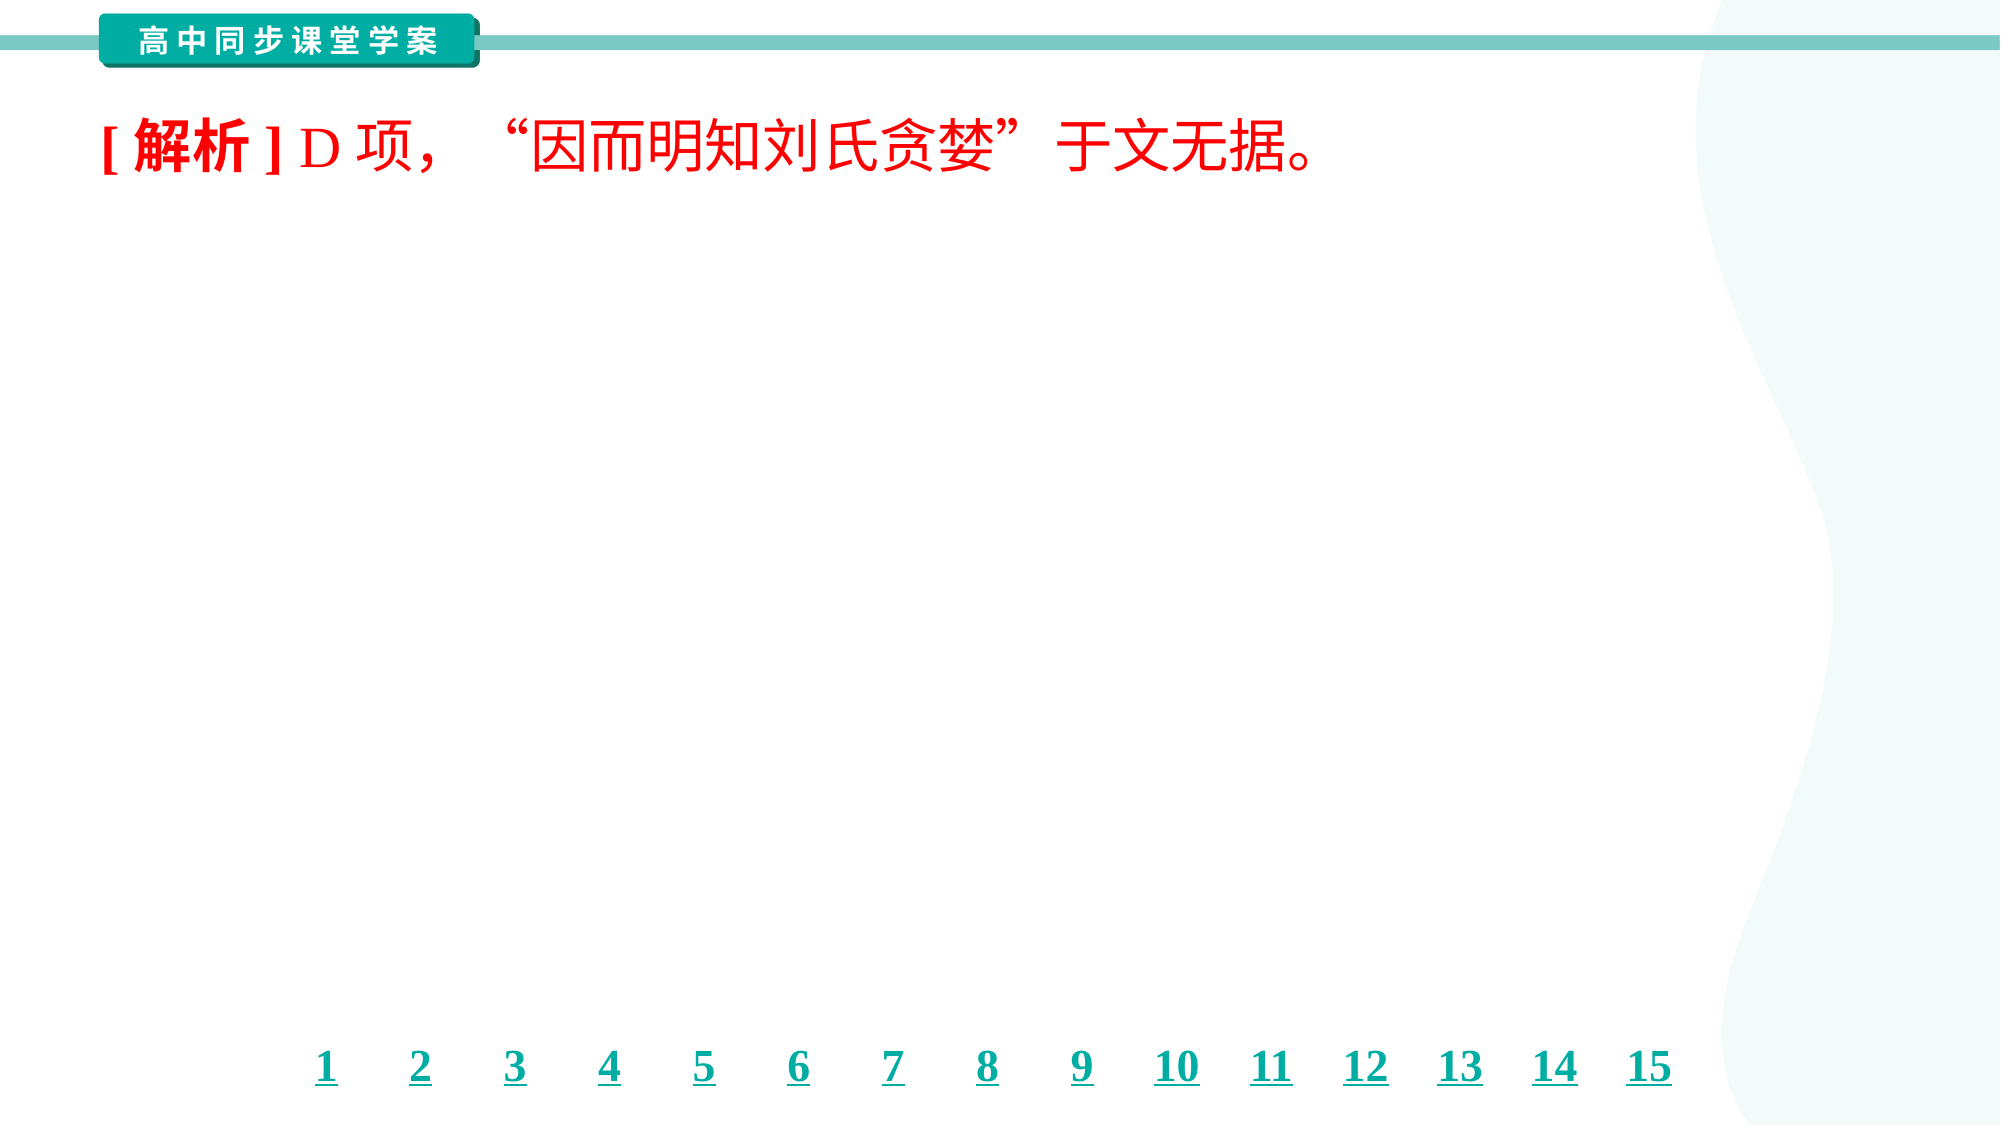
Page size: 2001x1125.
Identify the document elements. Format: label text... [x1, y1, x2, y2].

text_box [解析] D项，“因而明知刘氏贪婪”于文无据。 [100, 76, 1899, 179]
picture [0, 0, 2000, 1125]
